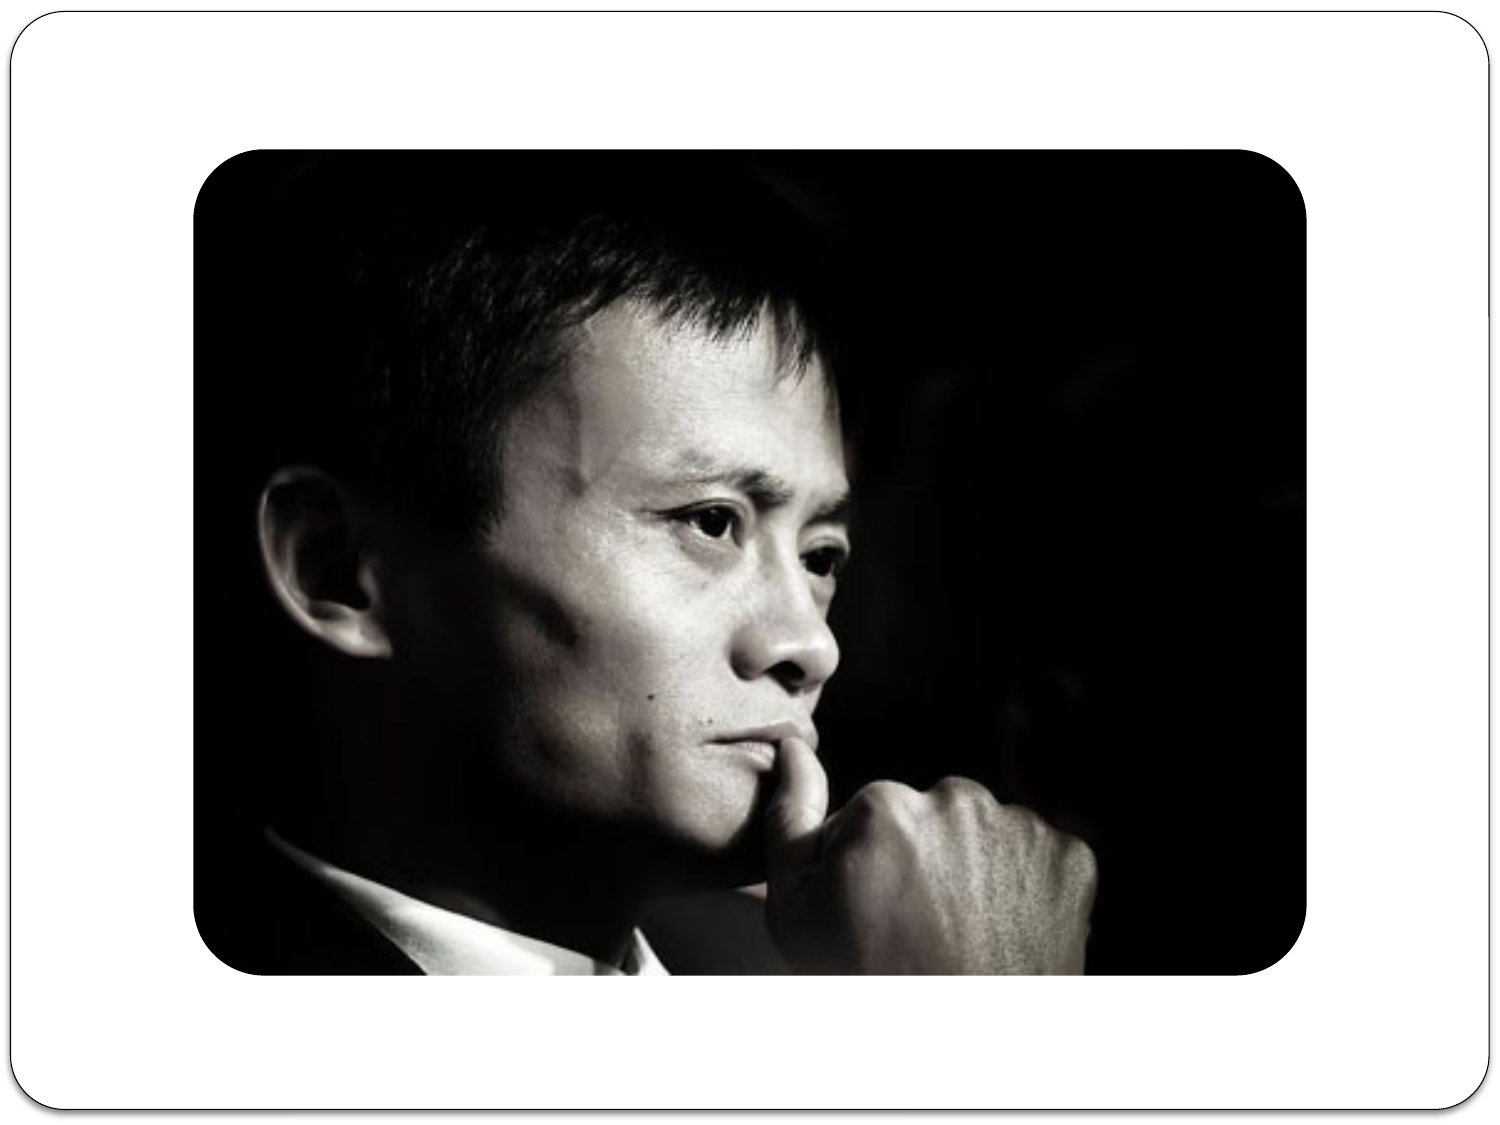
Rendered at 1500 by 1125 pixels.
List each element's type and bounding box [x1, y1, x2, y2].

picture [193, 149, 1307, 976]
